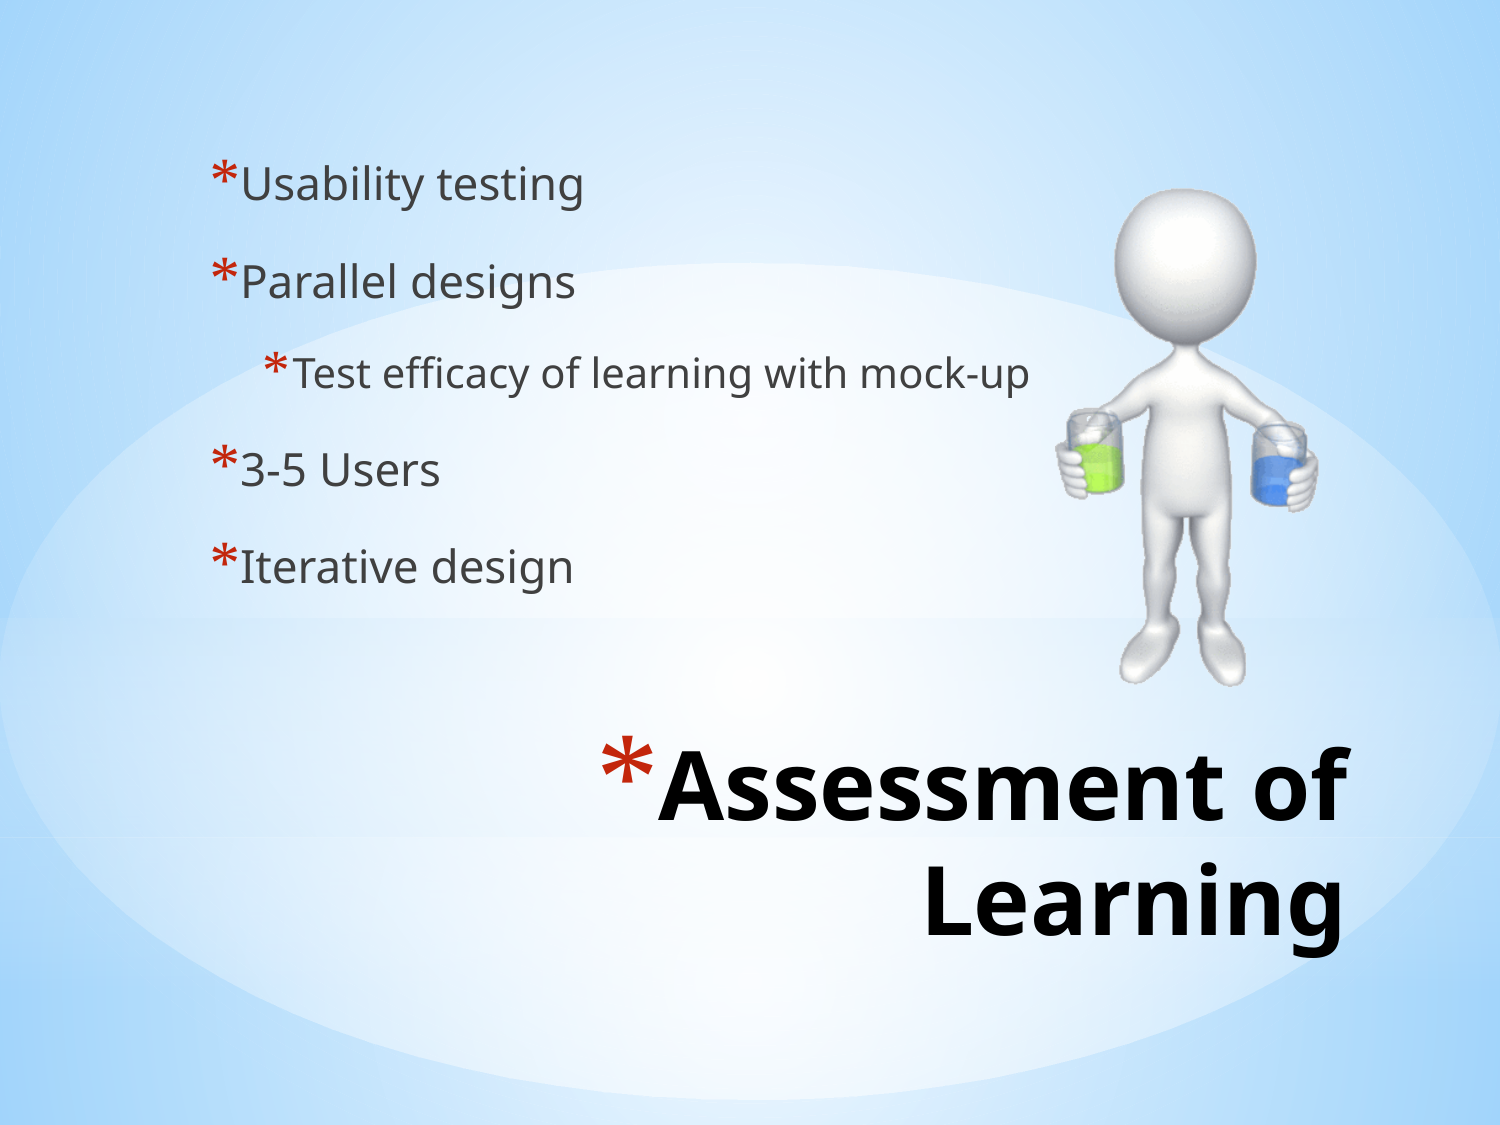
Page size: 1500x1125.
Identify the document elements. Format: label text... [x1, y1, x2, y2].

picture [944, 160, 1430, 776]
title Assessment of Learning [187, 717, 1363, 905]
list Usability testing Parallel designs Test efficacy of learning with mock-up 3-5 Users Iterative design [187, 120, 1281, 690]
